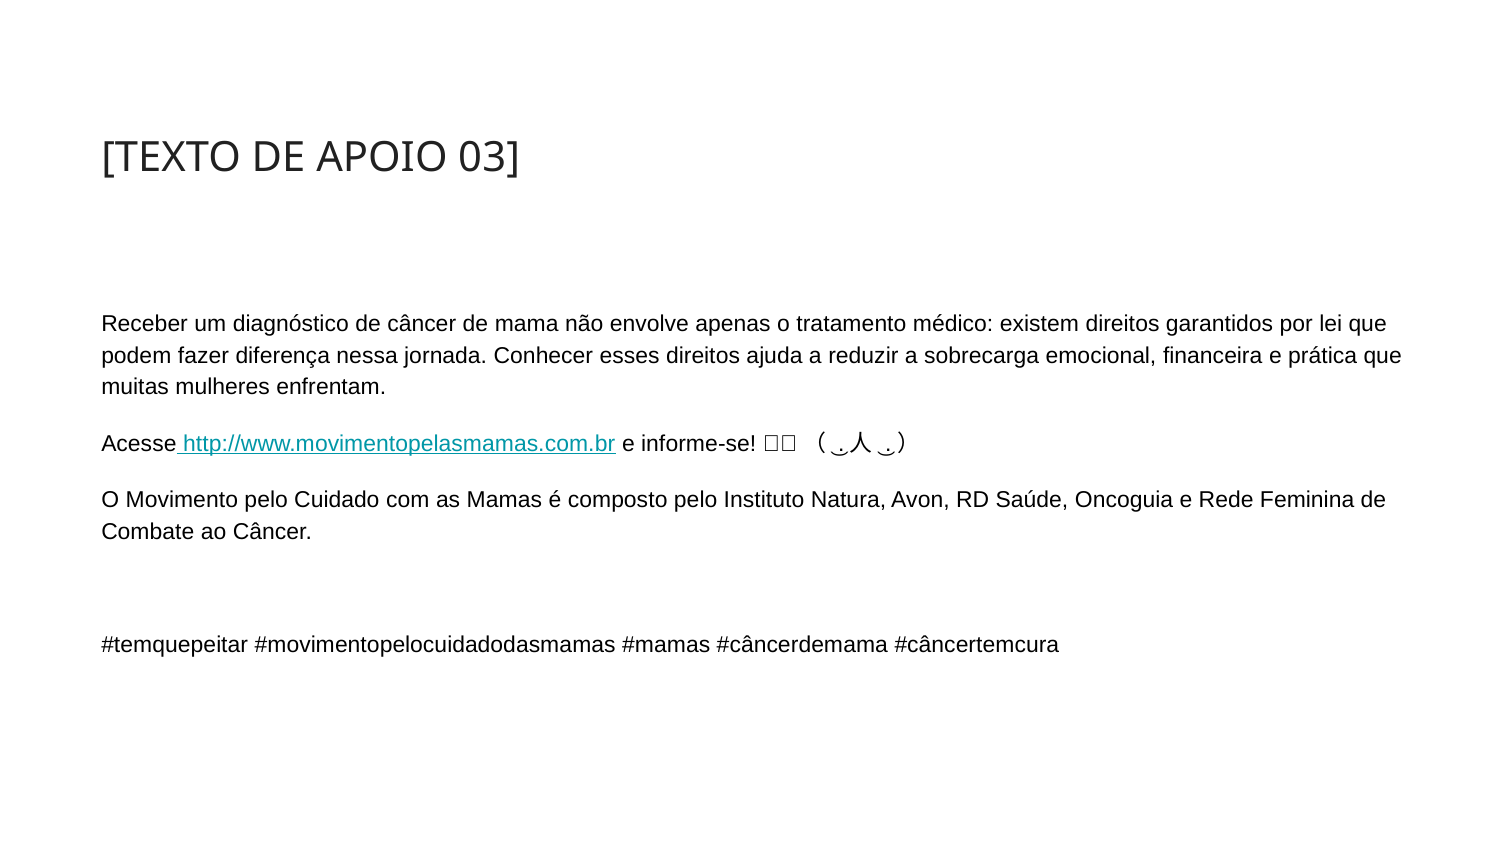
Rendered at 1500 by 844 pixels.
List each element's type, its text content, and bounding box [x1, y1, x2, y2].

text_box [TEXTO DE APOIO 03] Receber um diagnóstico de câncer de mama não envolve apenas o tratamento médico: existem direitos garantidos por lei que podem fazer diferença nessa jornada. Conhecer esses direitos ajuda a reduzir a sobrecarga emocional, financeira e prática que muitas mulheres enfrentam. Acesse http://www.movimentopelasmamas.com.br e informe-se! 🩷🌸（ ͜.人 ͜.） O Movimento pelo Cuidado com as Mamas é composto pelo Instituto Natura, Avon, RD Saúde, Oncoguia e Rede Feminina de Combate ao Câncer. #temquepeitar #movimentopelocuidadodasmamas #mamas #câncerdemama #câncertemcura [86, 114, 1457, 844]
